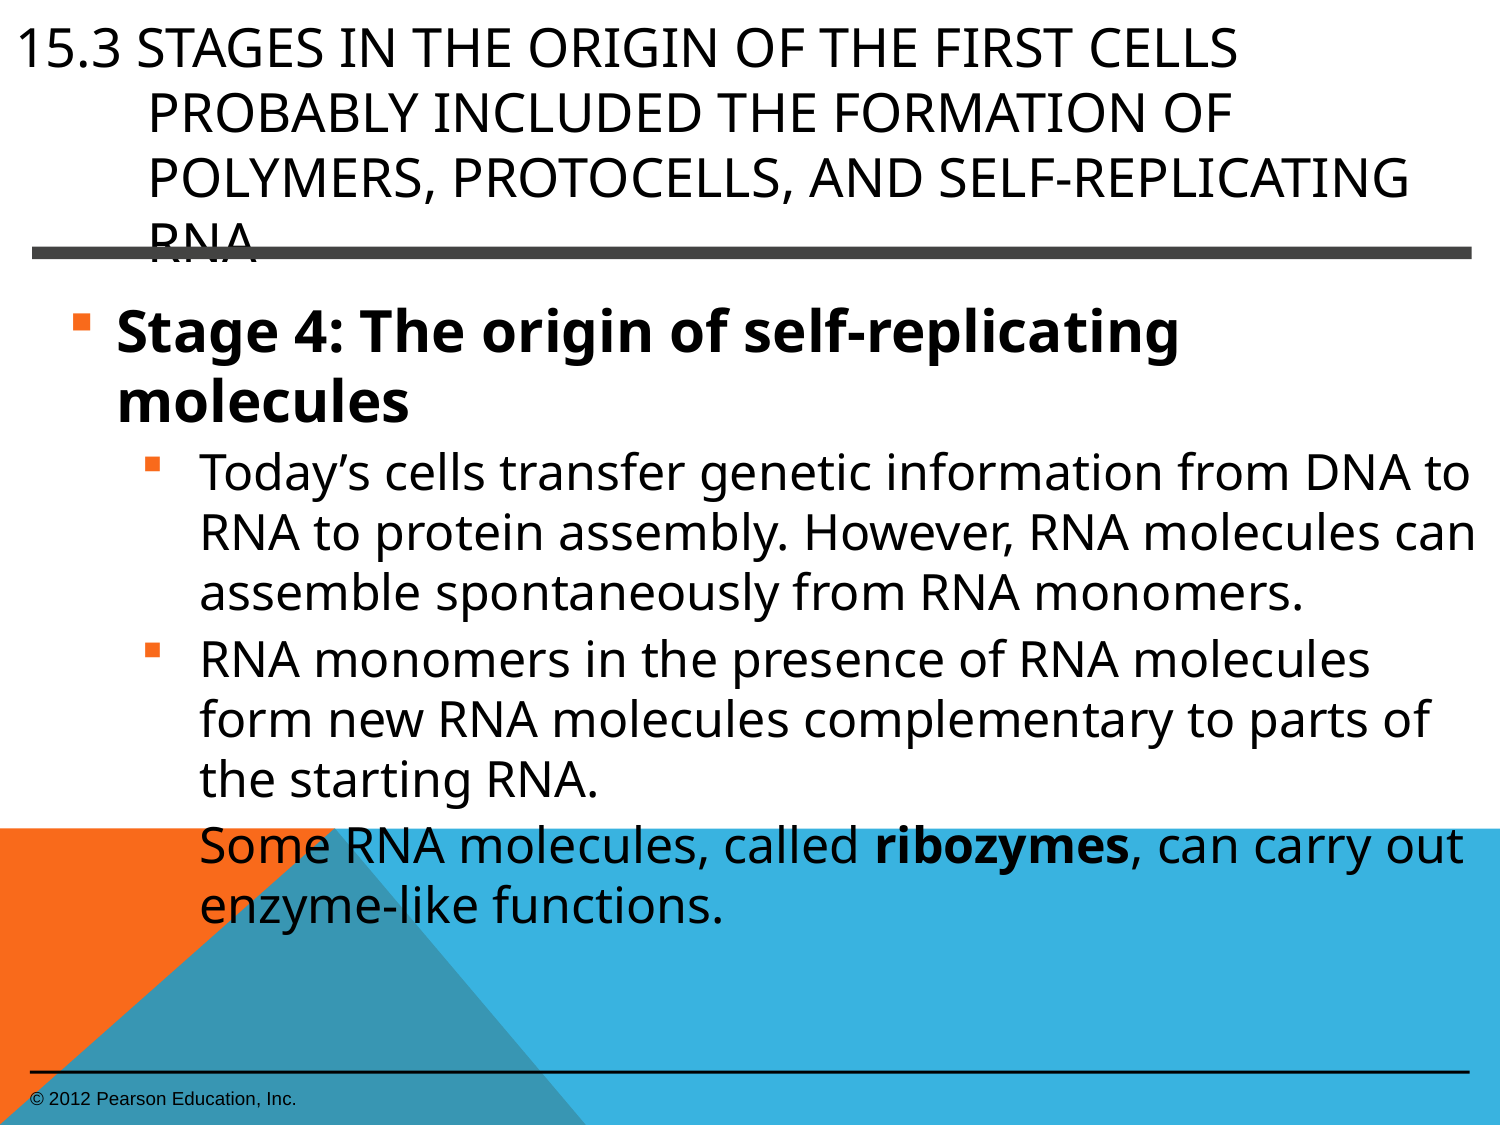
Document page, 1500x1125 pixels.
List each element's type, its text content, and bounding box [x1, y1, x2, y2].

text_box © 2012 Pearson Education, Inc. [29, 1086, 1470, 1110]
title 15.3 Stages in the origin of the first cells probably included the formation of polymers, protocells, and self-replicating RNA [0, 50, 1500, 238]
list Stage 4: The origin of self-replicating molecules Today’s cells transfer genetic information from DNA to RNA to protein assembly. However, RNA molecules can assemble spontaneously from RNA monomers. RNA monomers in the presence of RNA molecules form new RNA molecules complementary to parts of the starting RNA. Some RNA molecules, called ribozymes, can carry out enzyme-like functions. [53, 287, 1500, 1099]
